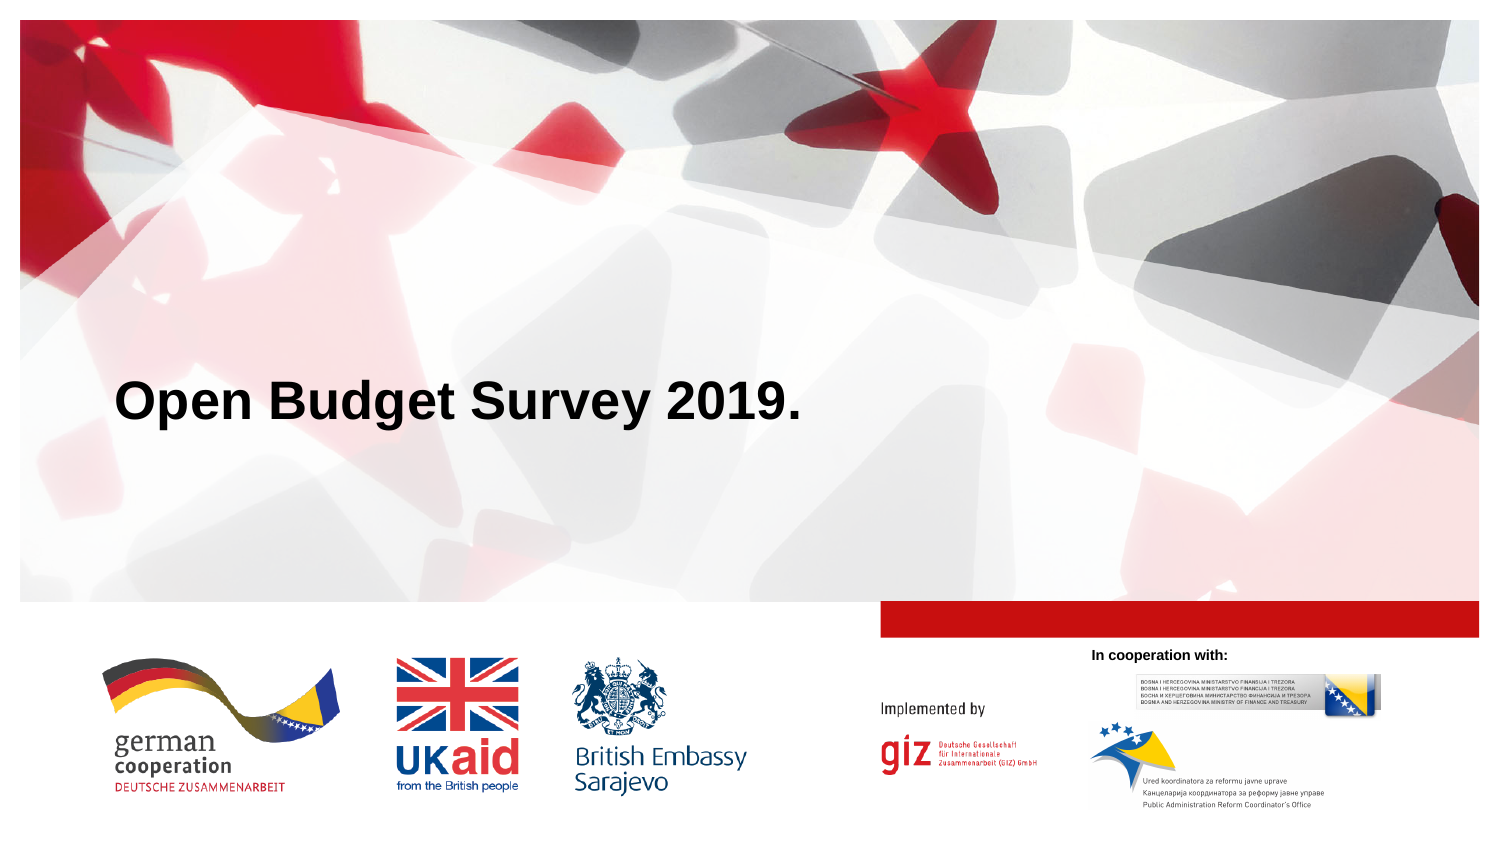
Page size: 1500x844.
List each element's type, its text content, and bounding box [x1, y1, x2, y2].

picture [20, 20, 1480, 602]
list In cooperation with: [1091, 648, 1311, 663]
title Open Budget Survey 2019. [114, 371, 1423, 431]
picture [1088, 674, 1381, 810]
picture [1, 641, 1058, 843]
